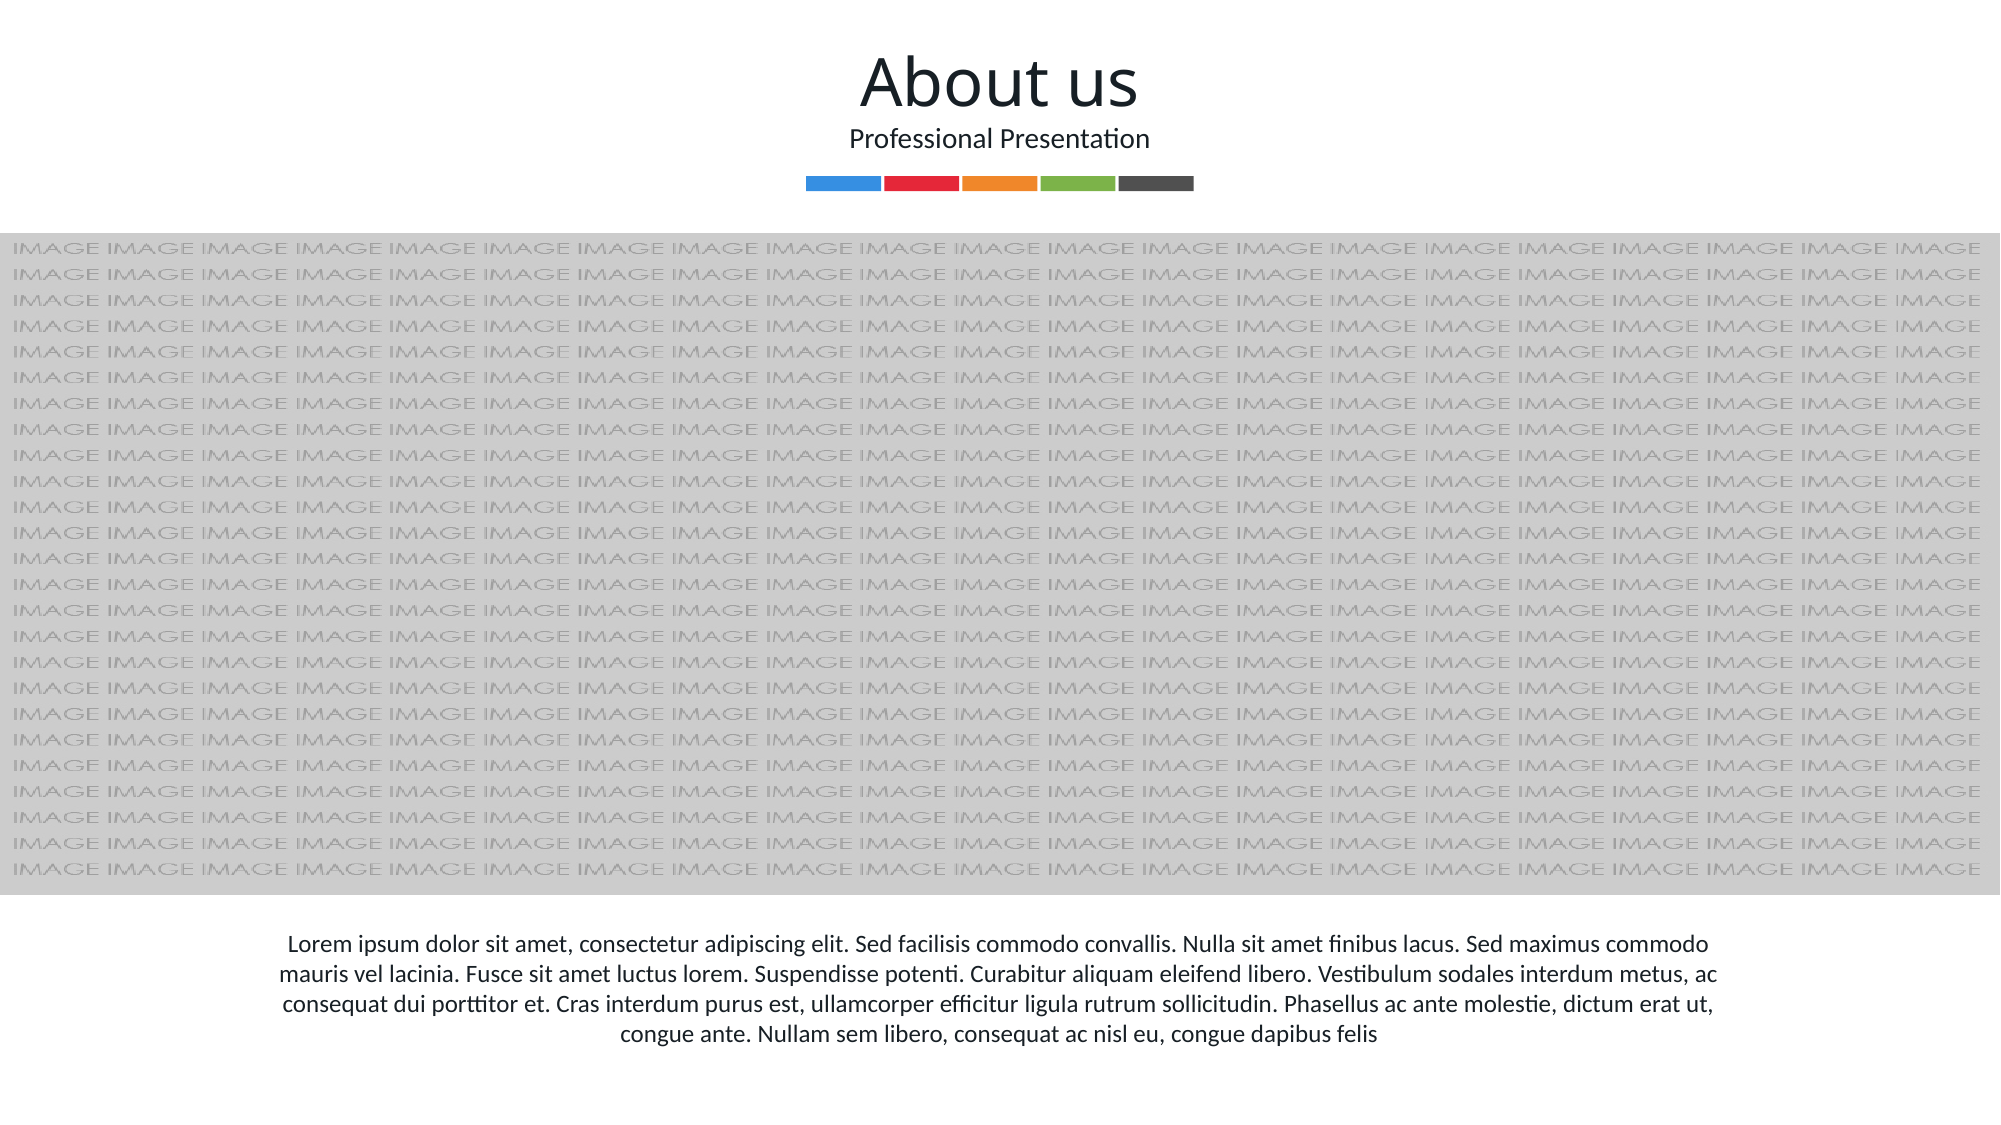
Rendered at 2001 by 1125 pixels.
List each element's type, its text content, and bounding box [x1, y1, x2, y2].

text_box [0, 232, 2000, 896]
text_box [0, 31, 2000, 192]
text_box Lorem ipsum dolor sit amet, consectetur adipiscing elit. Sed facilisis commodo convallis. Nulla sit amet finibus lacus. Sed maximus commodo mauris vel lacinia. Fusce sit amet luctus lorem. Suspendisse potenti. Curabitur aliquam eleifend libero. Vestibulum sodales interdum metus, ac consequat dui porttitor et. Cras interdum purus est, ullamcorper efficitur ligula rutrum sollicitudin. Phasellus ac ante molestie, dictum erat ut, congue ante. Nullam sem libero, consequat ac nisl eu, congue dapibus felis [254, 920, 1746, 1055]
